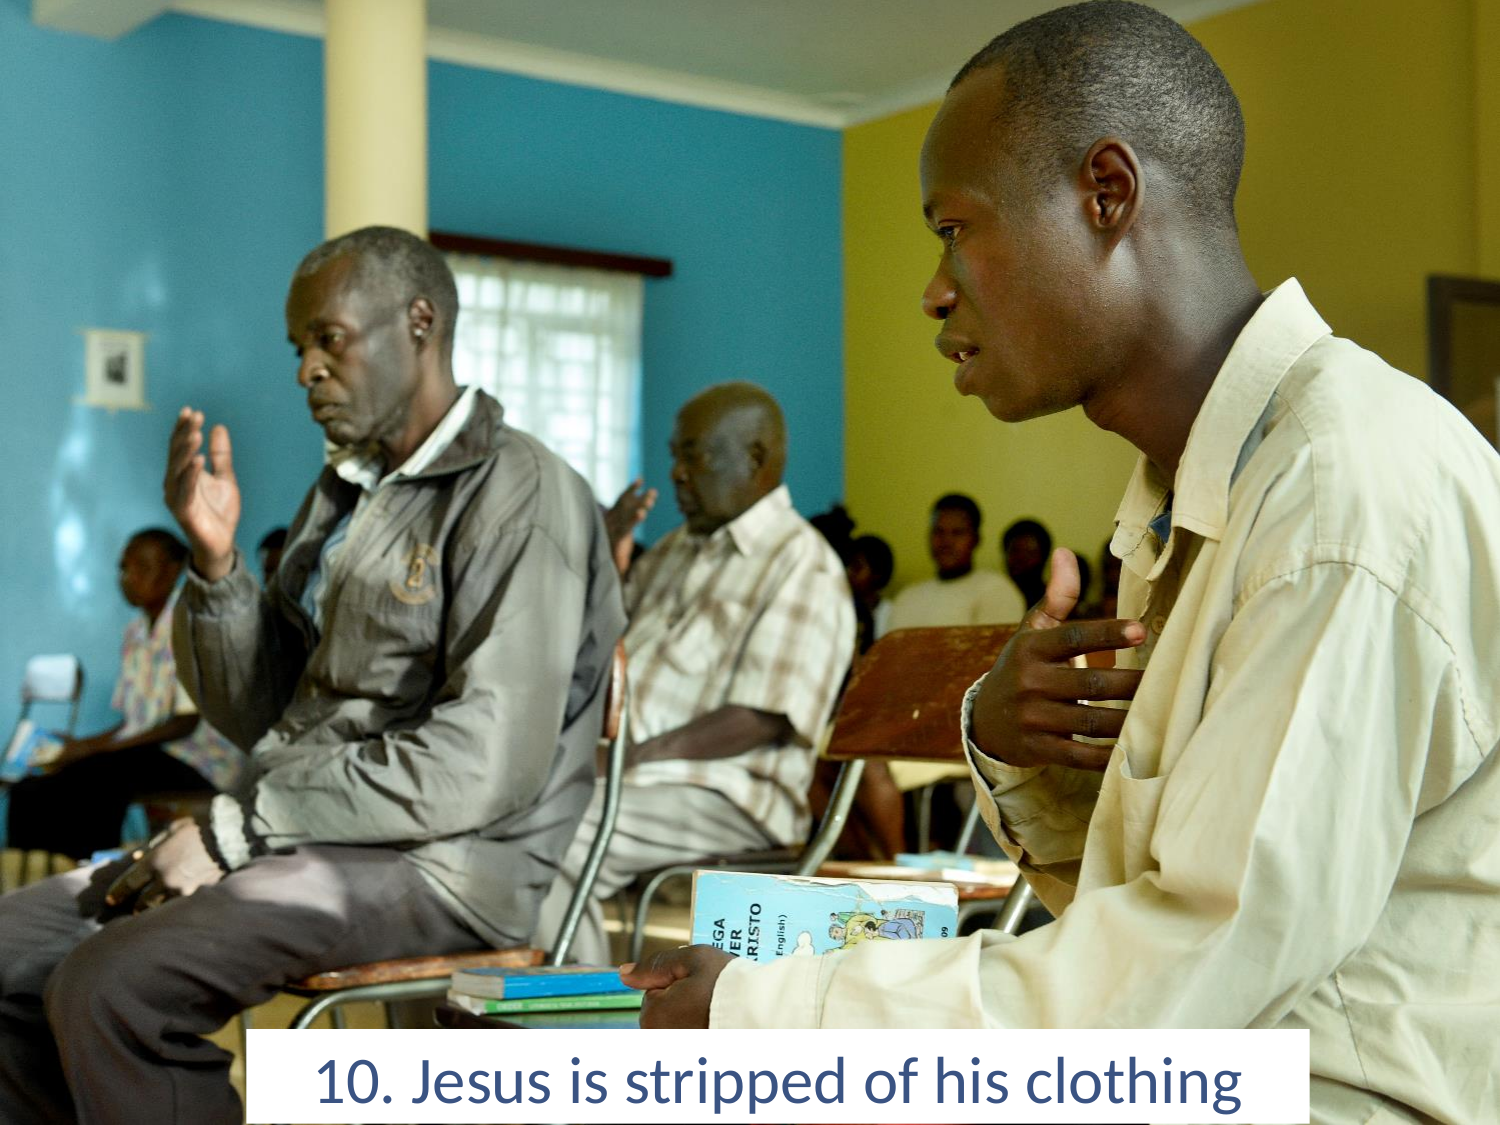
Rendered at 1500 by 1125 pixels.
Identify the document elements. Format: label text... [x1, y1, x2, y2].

picture [0, 0, 1500, 1125]
text_box 10. Jesus is stripped of his clothing [246, 1029, 1310, 1124]
